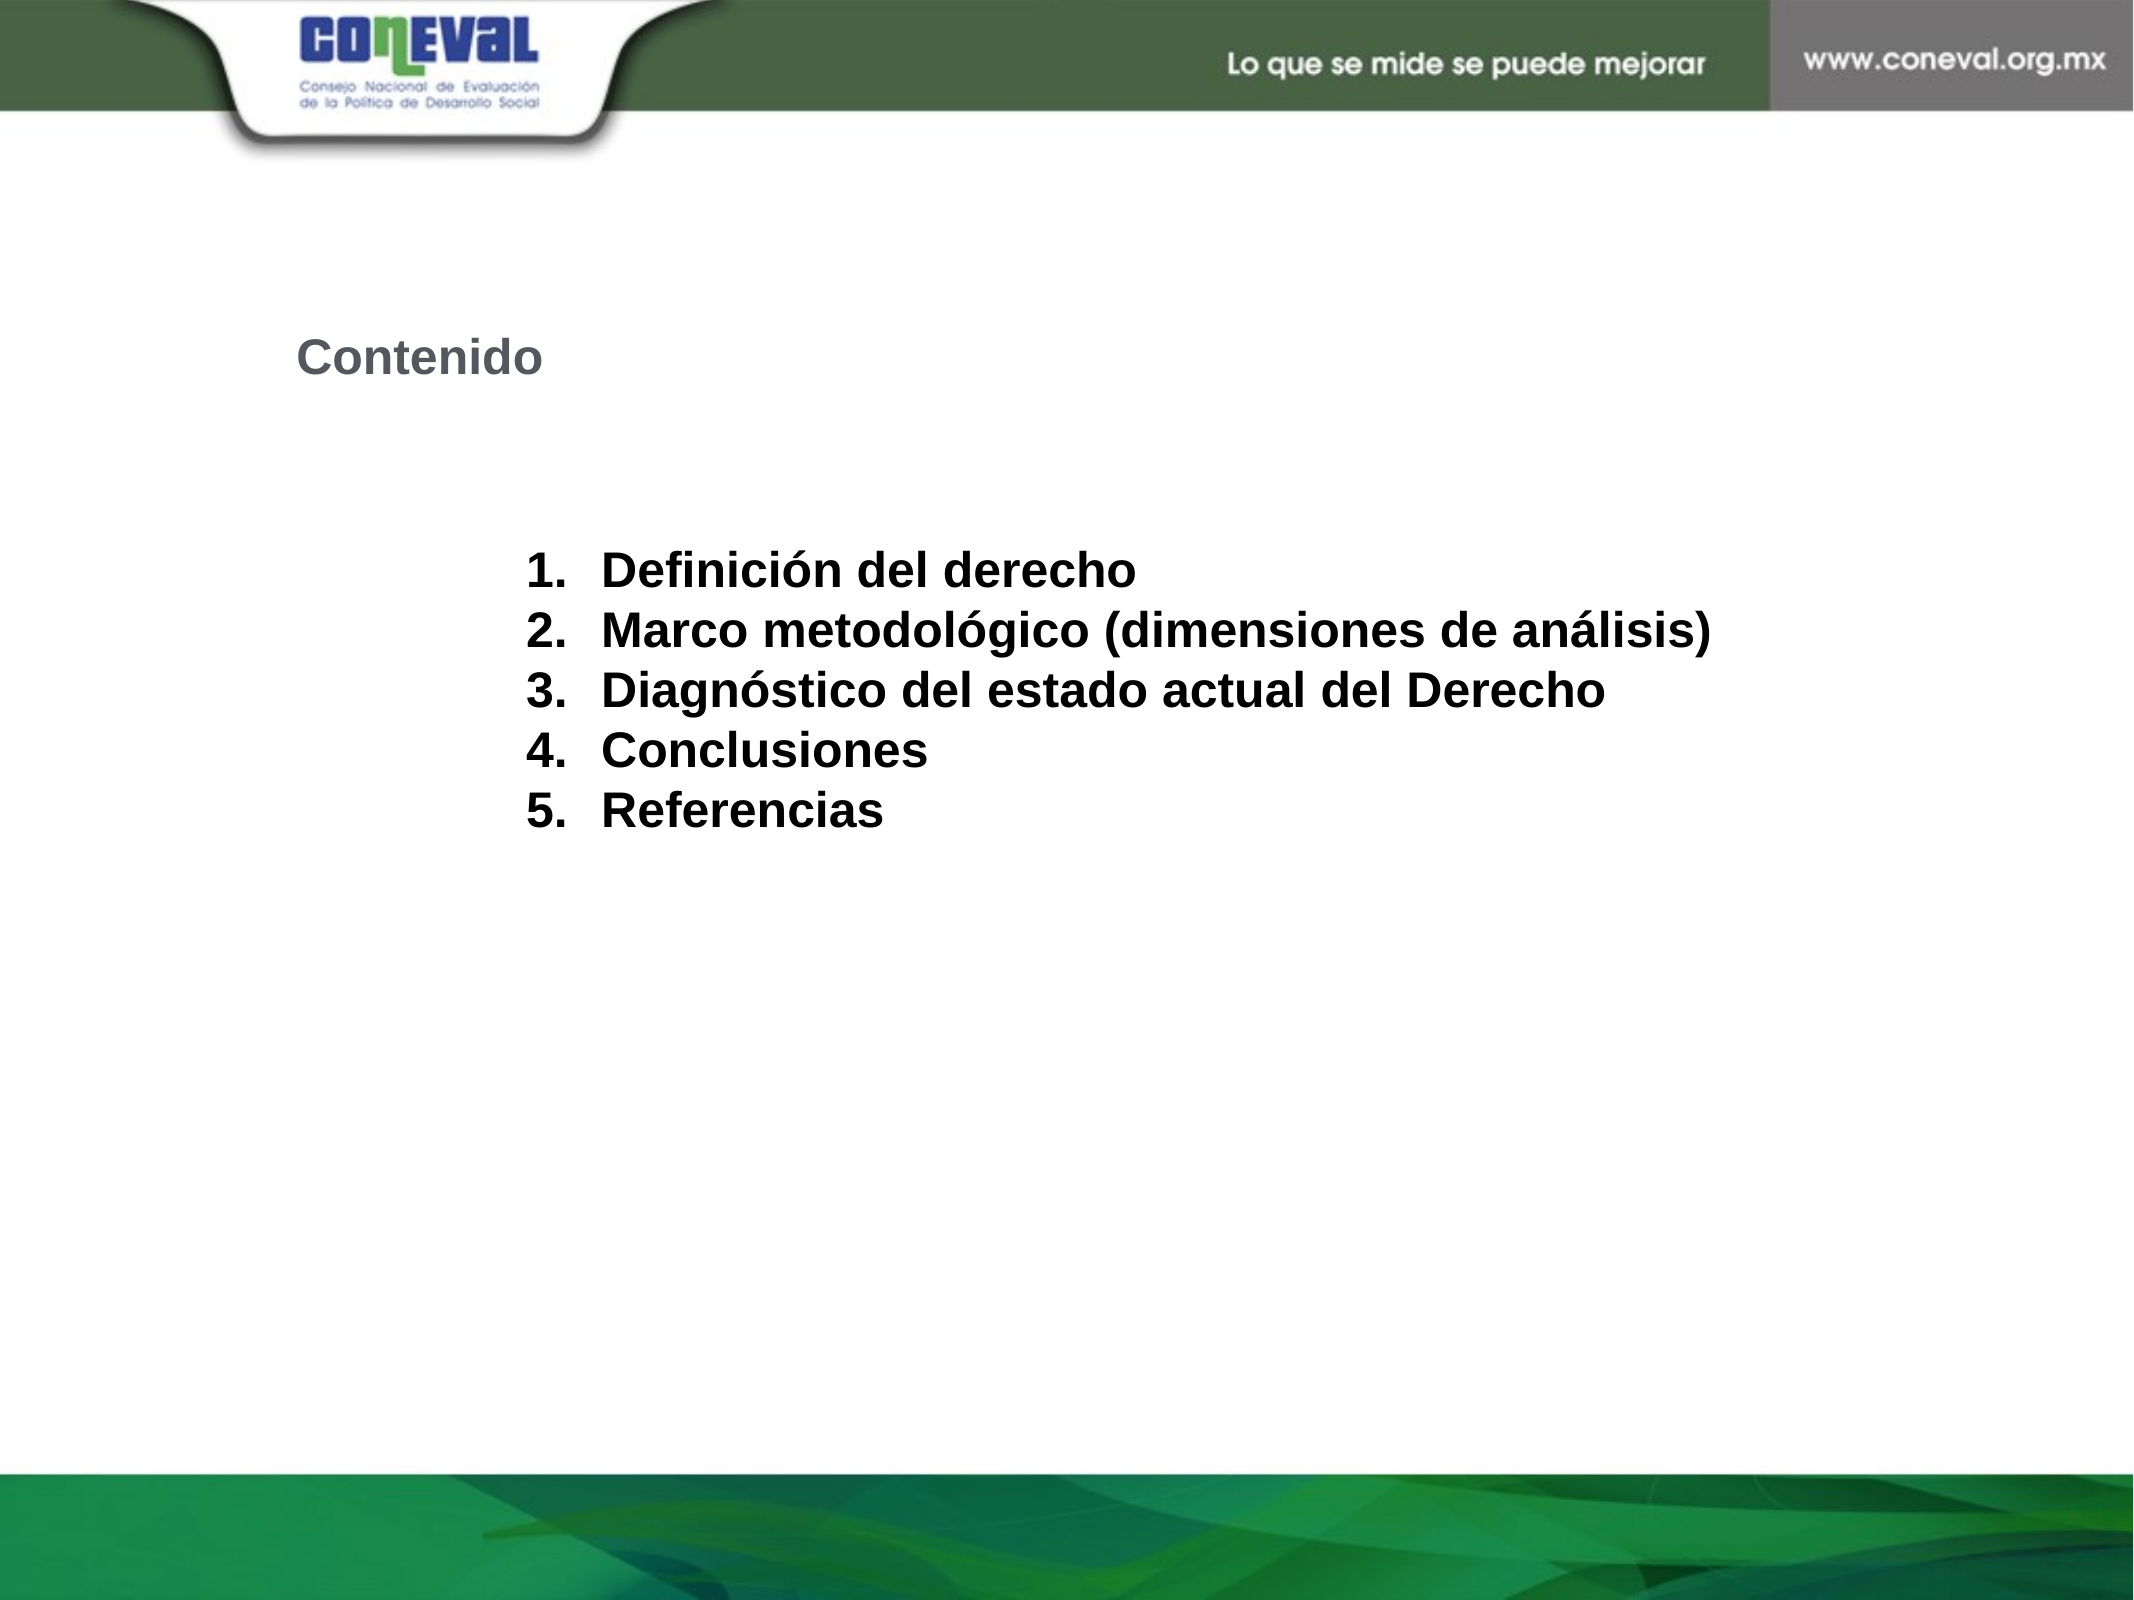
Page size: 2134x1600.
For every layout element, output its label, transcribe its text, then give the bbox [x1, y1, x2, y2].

picture [0, 0, 2134, 1600]
text_box Contenido [288, 316, 553, 393]
text_box Definición del derecho Marco metodológico (dimensiones de análisis) Diagnóstico del estado actual del Derecho Conclusiones Referencias [511, 529, 1929, 905]
